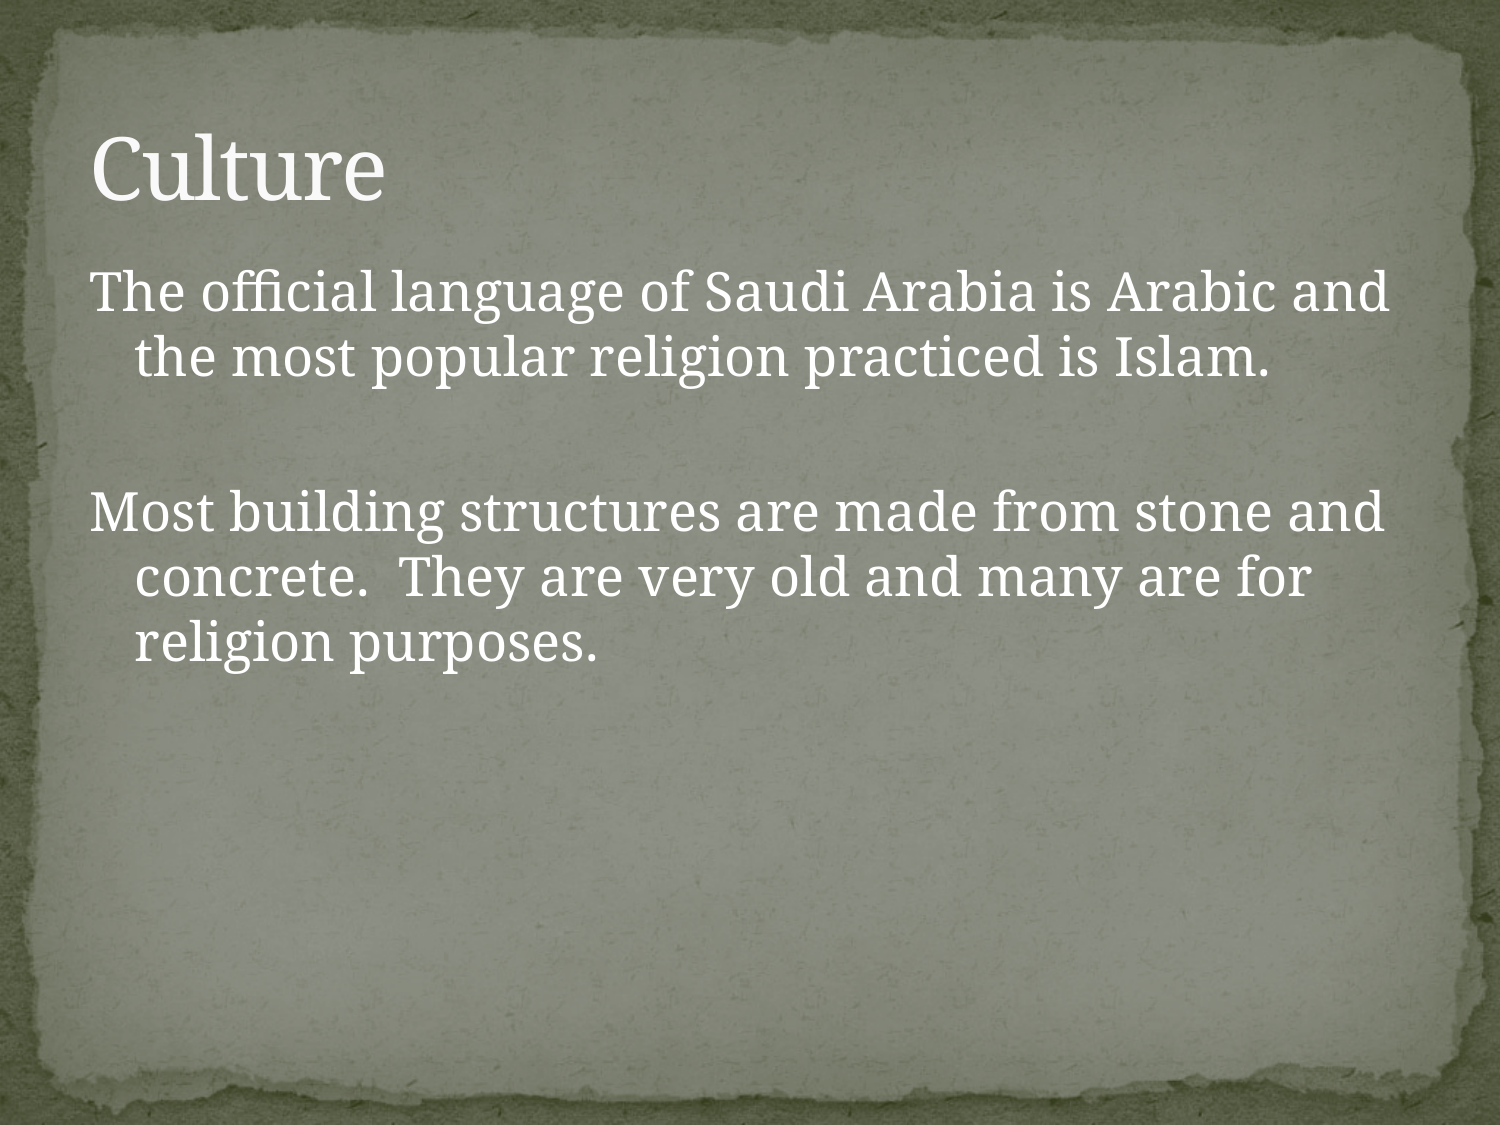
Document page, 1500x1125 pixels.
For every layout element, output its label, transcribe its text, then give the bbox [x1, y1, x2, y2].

list The official language of Saudi Arabia is Arabic and the most popular religion practiced is Islam. Most building structures are made from stone and concrete. They are very old and many are for religion purposes. [75, 249, 1425, 1000]
title Culture [74, 24, 1425, 225]
